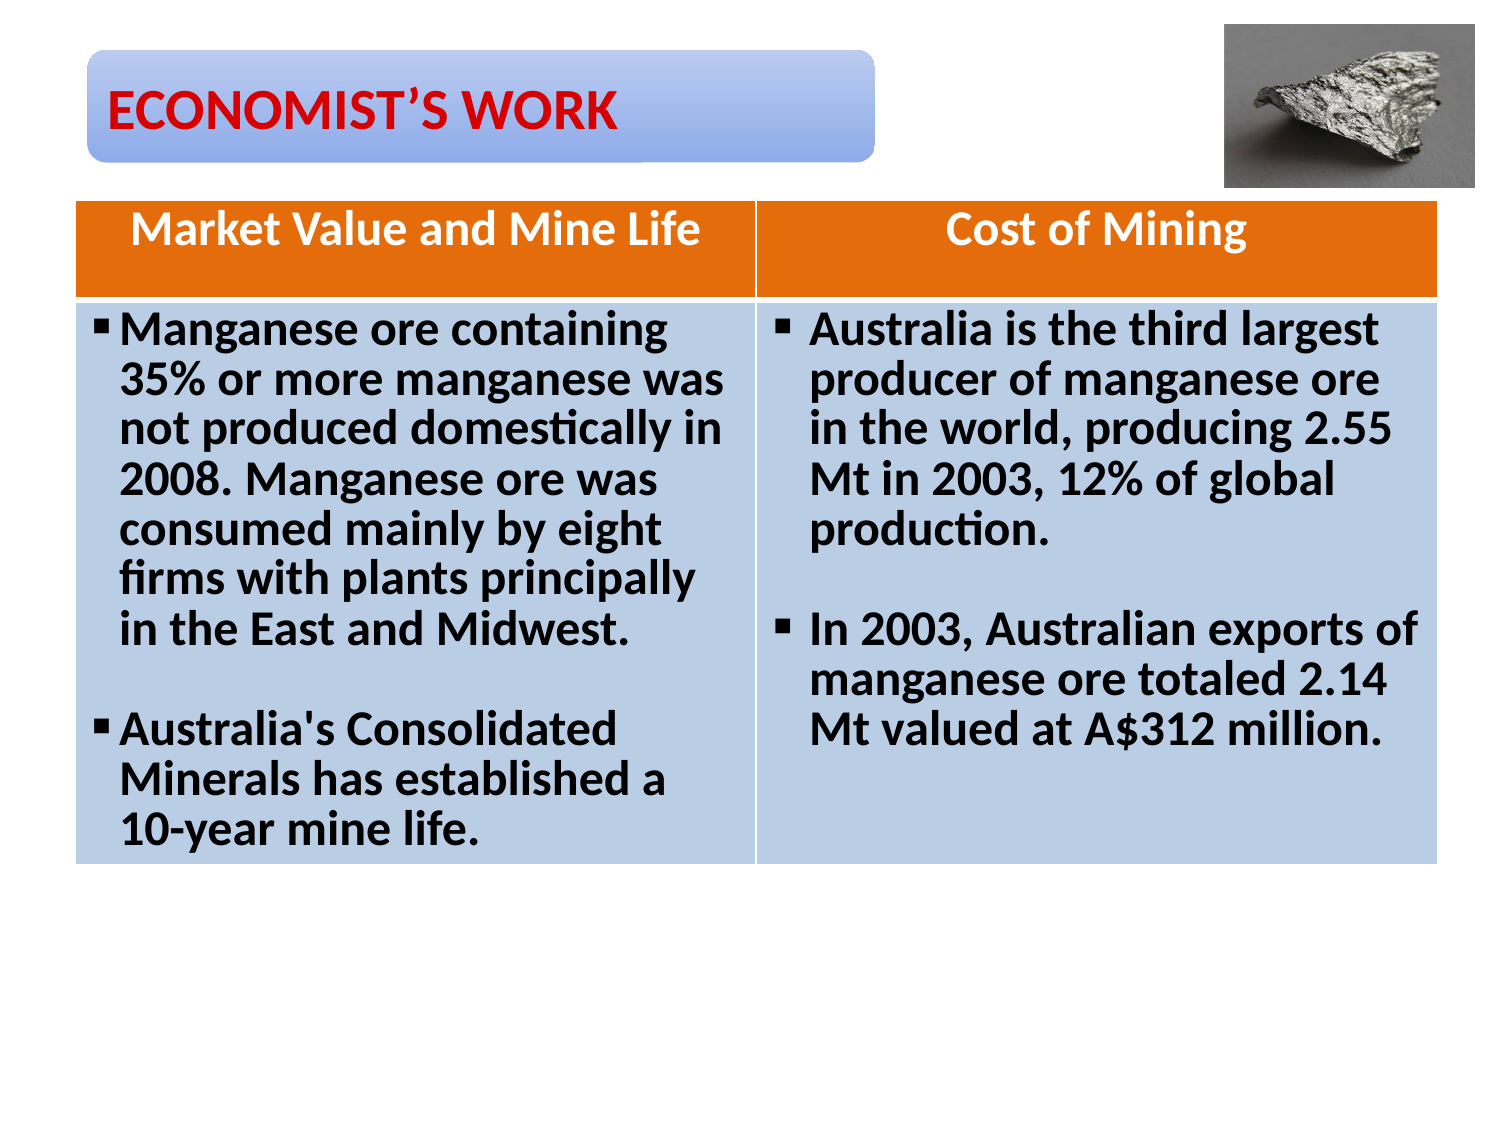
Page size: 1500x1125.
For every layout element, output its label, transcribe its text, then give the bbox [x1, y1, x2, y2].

picture [1224, 24, 1476, 188]
table_cell Manganese ore containing 35% or more manganese was not produced domestically in 2008. Manganese ore was consumed mainly by eight firms with plants principally in the East and Midwest. Australia's Consolidated Minerals has established a 10-year mine life. [76, 303, 755, 864]
table_header Cost of Mining [757, 201, 1437, 297]
text_box ECONOMIST’S WORK [85, 47, 878, 165]
table_header Market Value and Mine Life [76, 201, 755, 297]
table_cell Australia is the third largest producer of manganese ore in the world, producing 2.55 Mt in 2003, 12% of global production. In 2003, Australian exports of manganese ore totaled 2.14 Mt valued at A$312 million. [757, 303, 1437, 864]
